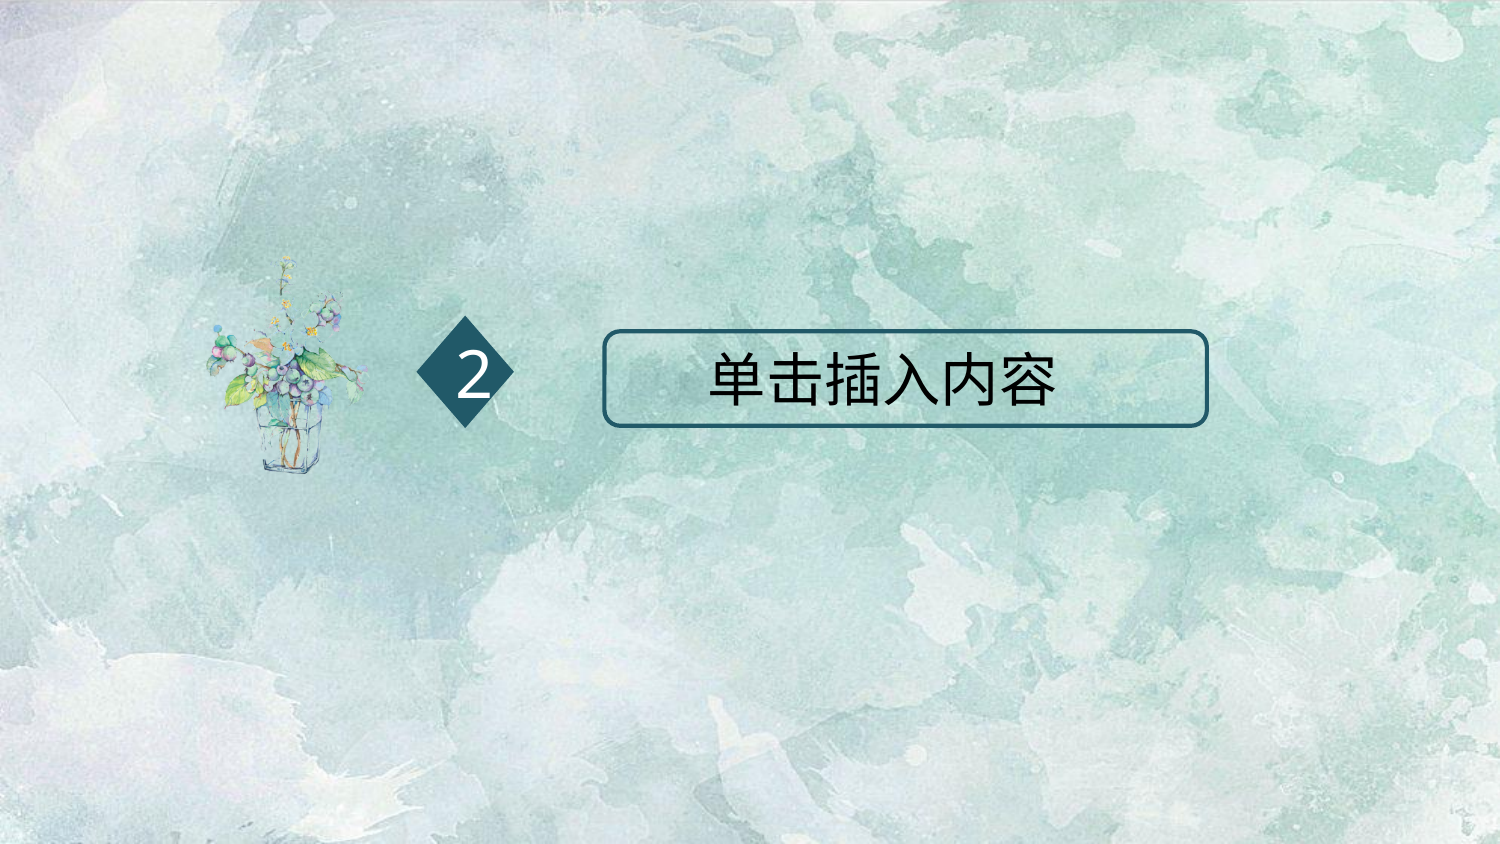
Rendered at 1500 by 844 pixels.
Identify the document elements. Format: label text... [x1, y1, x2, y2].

text_box 2 [414, 313, 516, 431]
text_box [602, 329, 1209, 428]
text_box 单击插入内容 [693, 336, 1073, 421]
picture [0, 0, 1500, 844]
